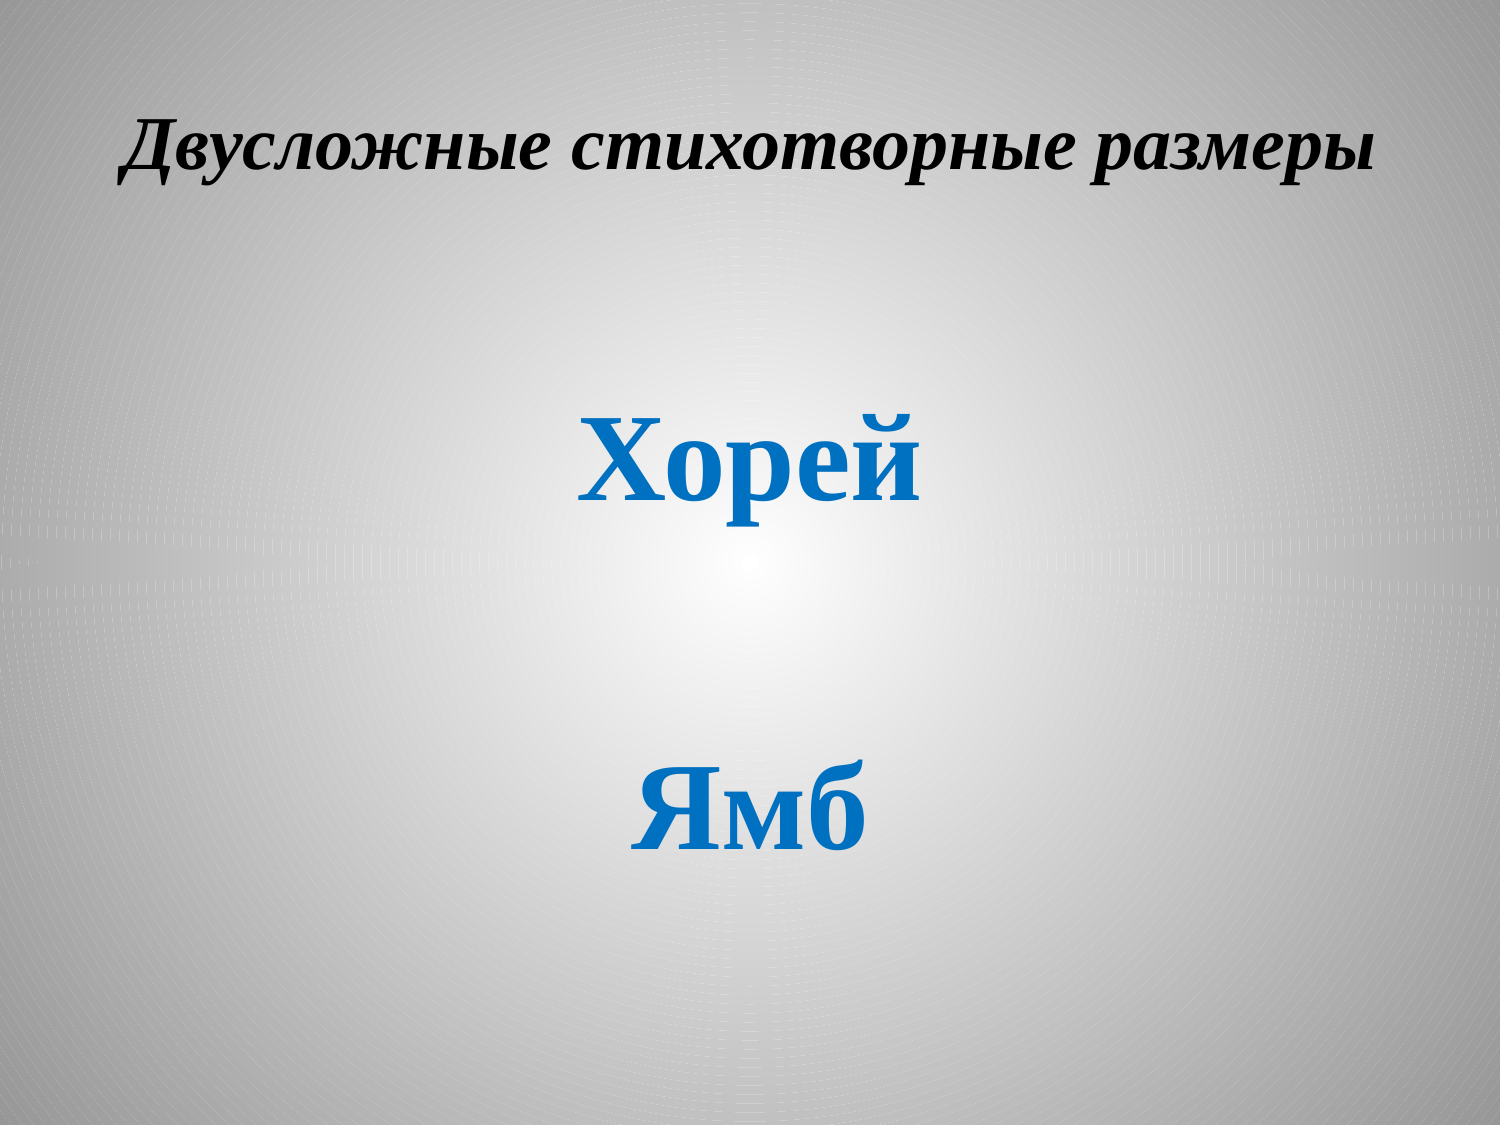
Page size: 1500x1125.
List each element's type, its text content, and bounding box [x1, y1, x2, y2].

list Хорей Ямб [75, 262, 1425, 1005]
title Двусложные стихотворные размеры [75, 45, 1425, 233]
